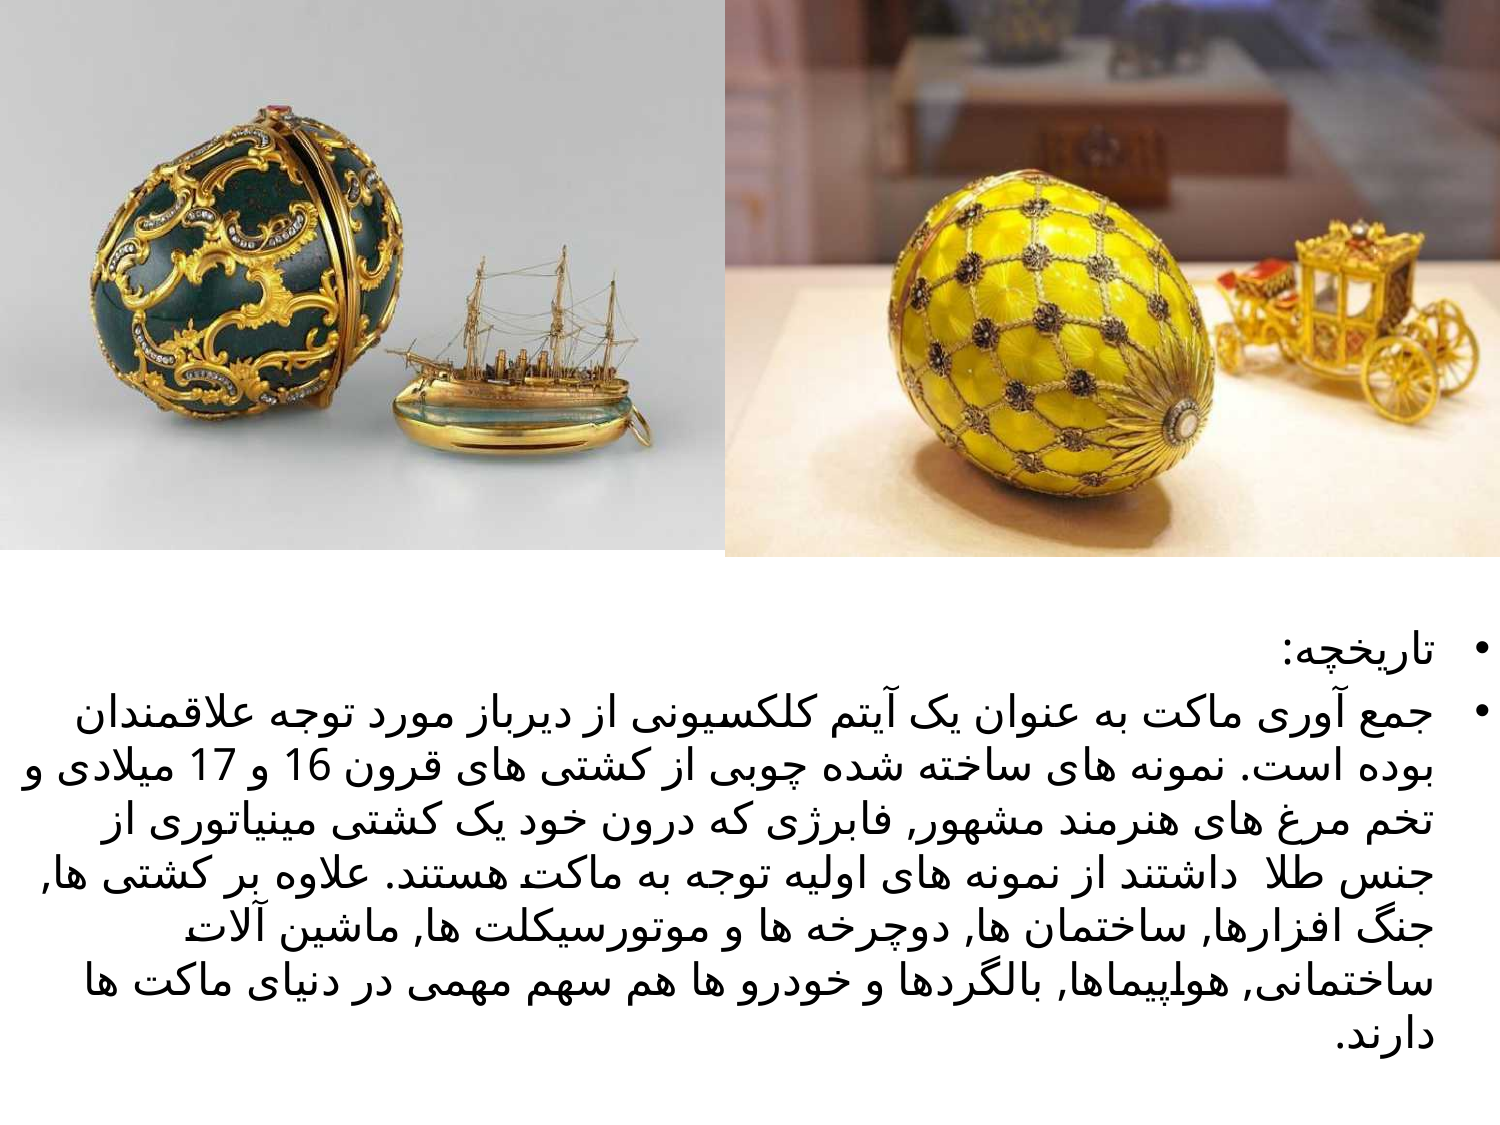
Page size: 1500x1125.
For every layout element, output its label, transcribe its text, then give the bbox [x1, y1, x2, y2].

list تاریخچه: جمع آوری ماکت به عنوان یک آیتم کلکسیونی از دیرباز مورد توجه علاقمندان بوده است. نمونه های ساخته شده چوبی از کشتی های قرون 16 و 17 میلادی و تخم مرغ های هنرمند مشهور, فابرژی که درون خود یک کشتی مینیاتوری از جنس طلا داشتند از نمونه های اولیه توجه به ماکت هستند. علاوه بر کشتی ها, جنگ افزارها, ساختمان ها, دوچرخه ها و موتورسیکلت ها, ماشین آلات ساختمانی, هواپیماها, بالگردها و خودرو ها هم سهم مهمی در دنیای ماکت ها دارند. [0, 612, 1500, 1125]
picture [0, 0, 1500, 557]
